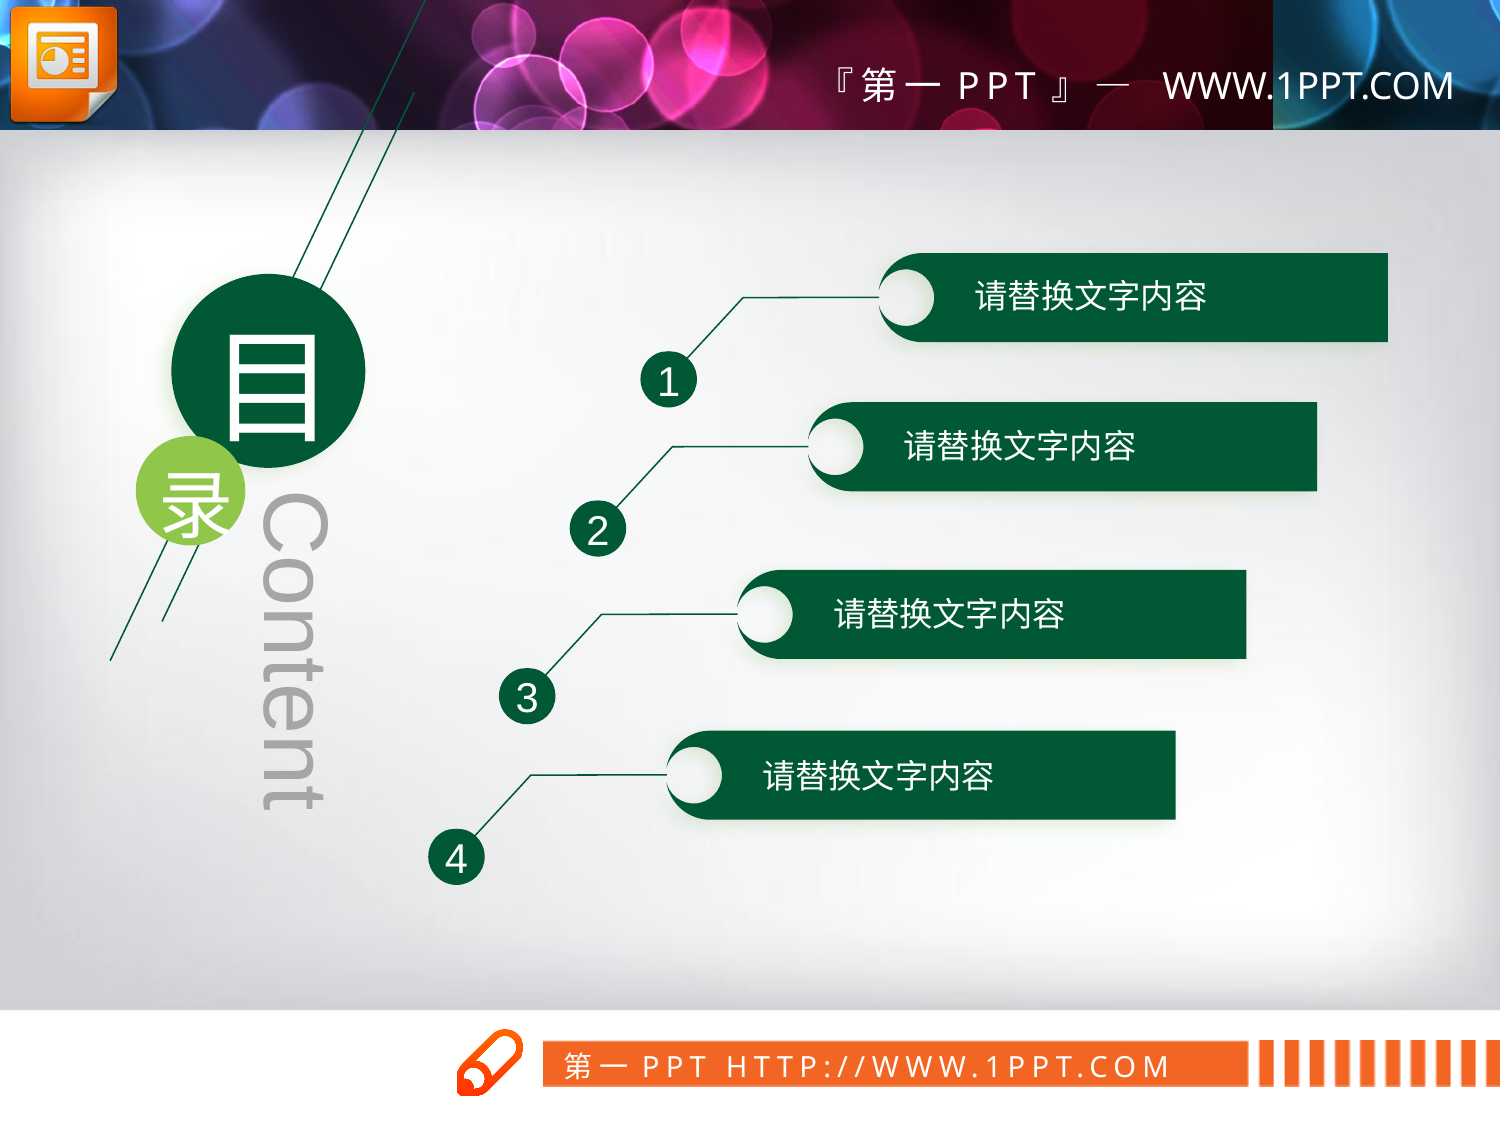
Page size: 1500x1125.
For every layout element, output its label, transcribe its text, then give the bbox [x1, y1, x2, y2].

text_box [135, 435, 246, 557]
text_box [640, 252, 1389, 408]
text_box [569, 401, 1318, 557]
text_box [109, 0, 434, 661]
picture [0, 0, 1500, 1012]
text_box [427, 730, 1176, 886]
picture [543, 1040, 1500, 1087]
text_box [498, 569, 1247, 725]
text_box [171, 273, 366, 469]
text_box Contents [222, 669, 364, 862]
